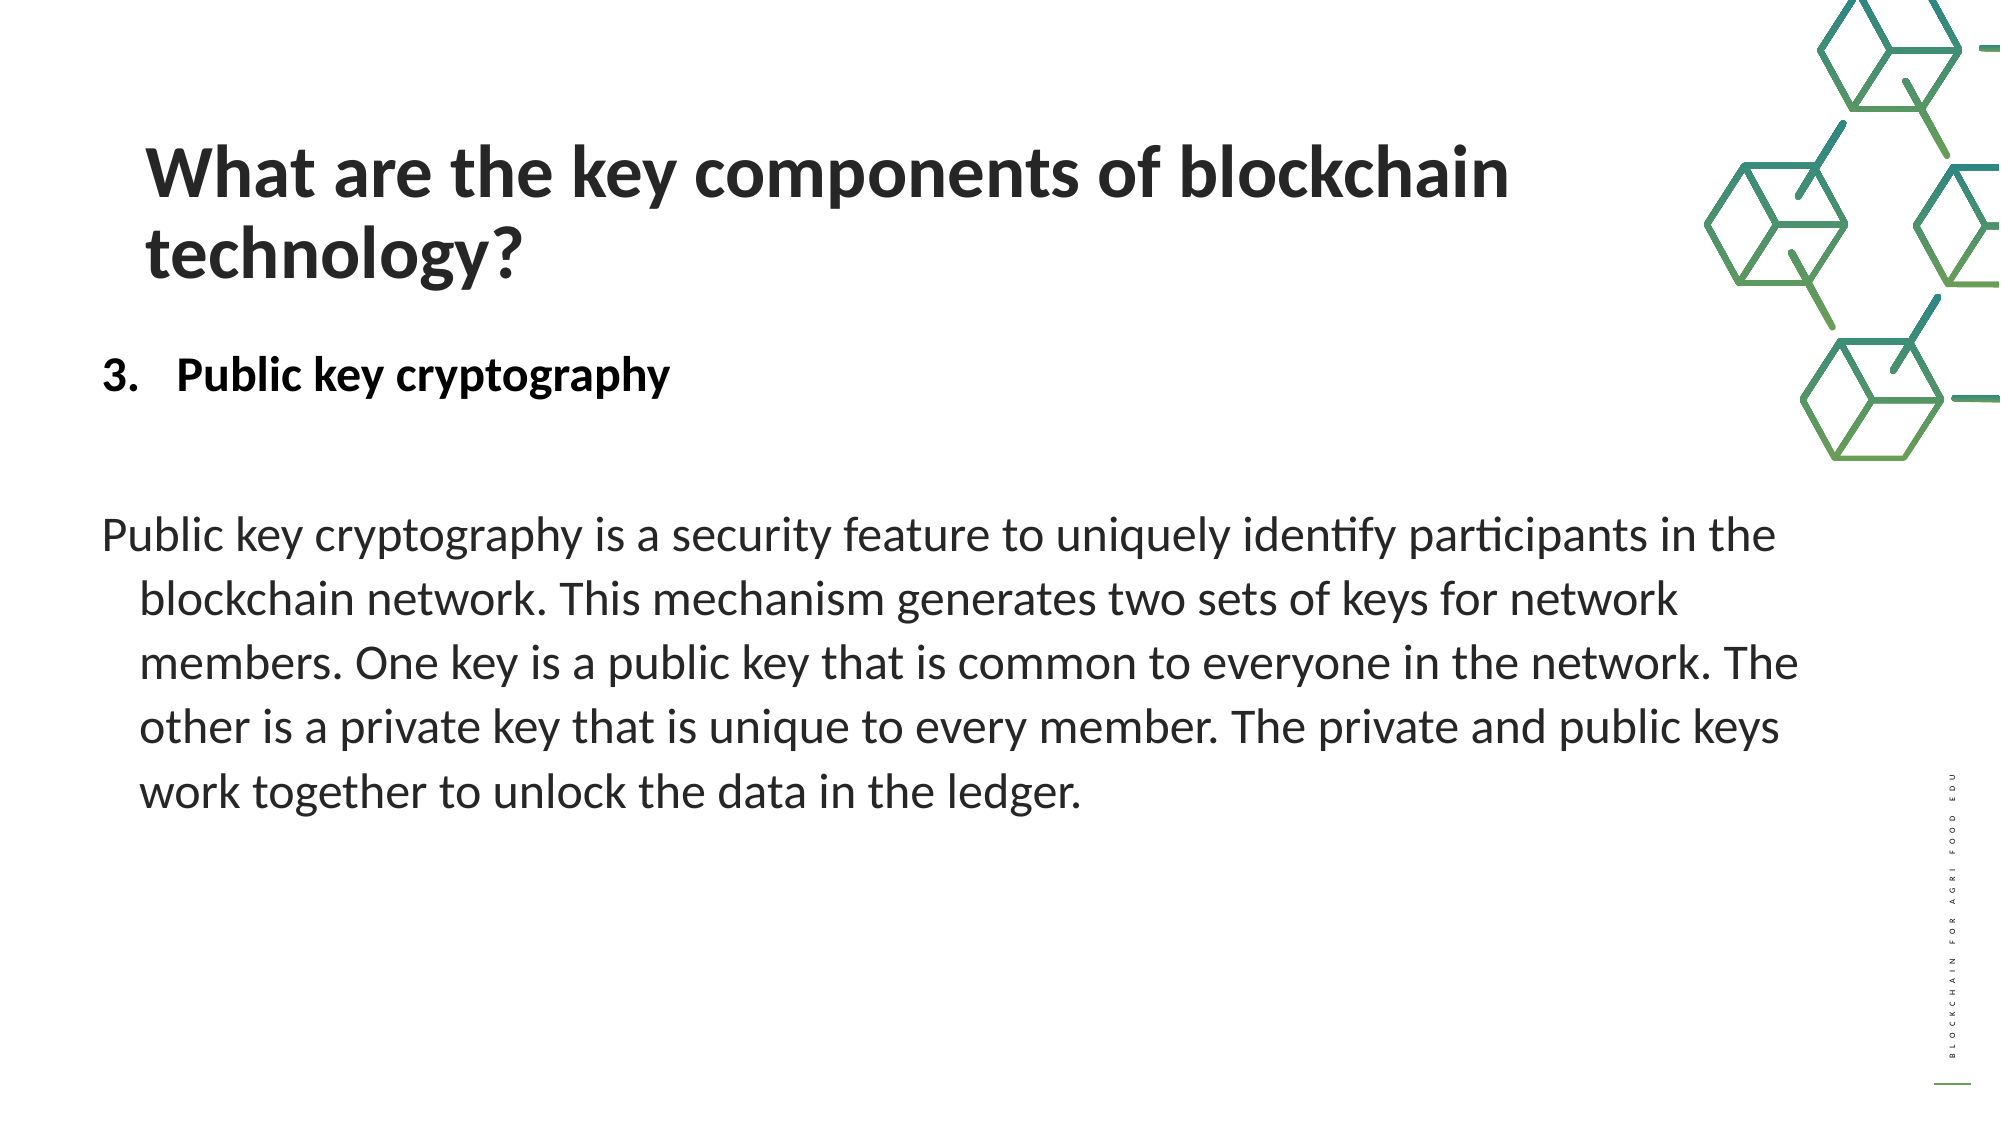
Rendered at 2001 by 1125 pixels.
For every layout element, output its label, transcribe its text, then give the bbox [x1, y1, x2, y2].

list What are the key components of blockchain technology? [130, 124, 1704, 337]
list Public key cryptography Public key cryptography is a security feature to uniquely identify participants in the blockchain network. This mechanism generates two sets of keys for network members. One key is a public key that is common to everyone in the network. The other is a private key that is unique to every member. The private and public keys work together to unlock the data in the ledger. [86, 329, 1825, 1100]
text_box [1704, 0, 2000, 461]
